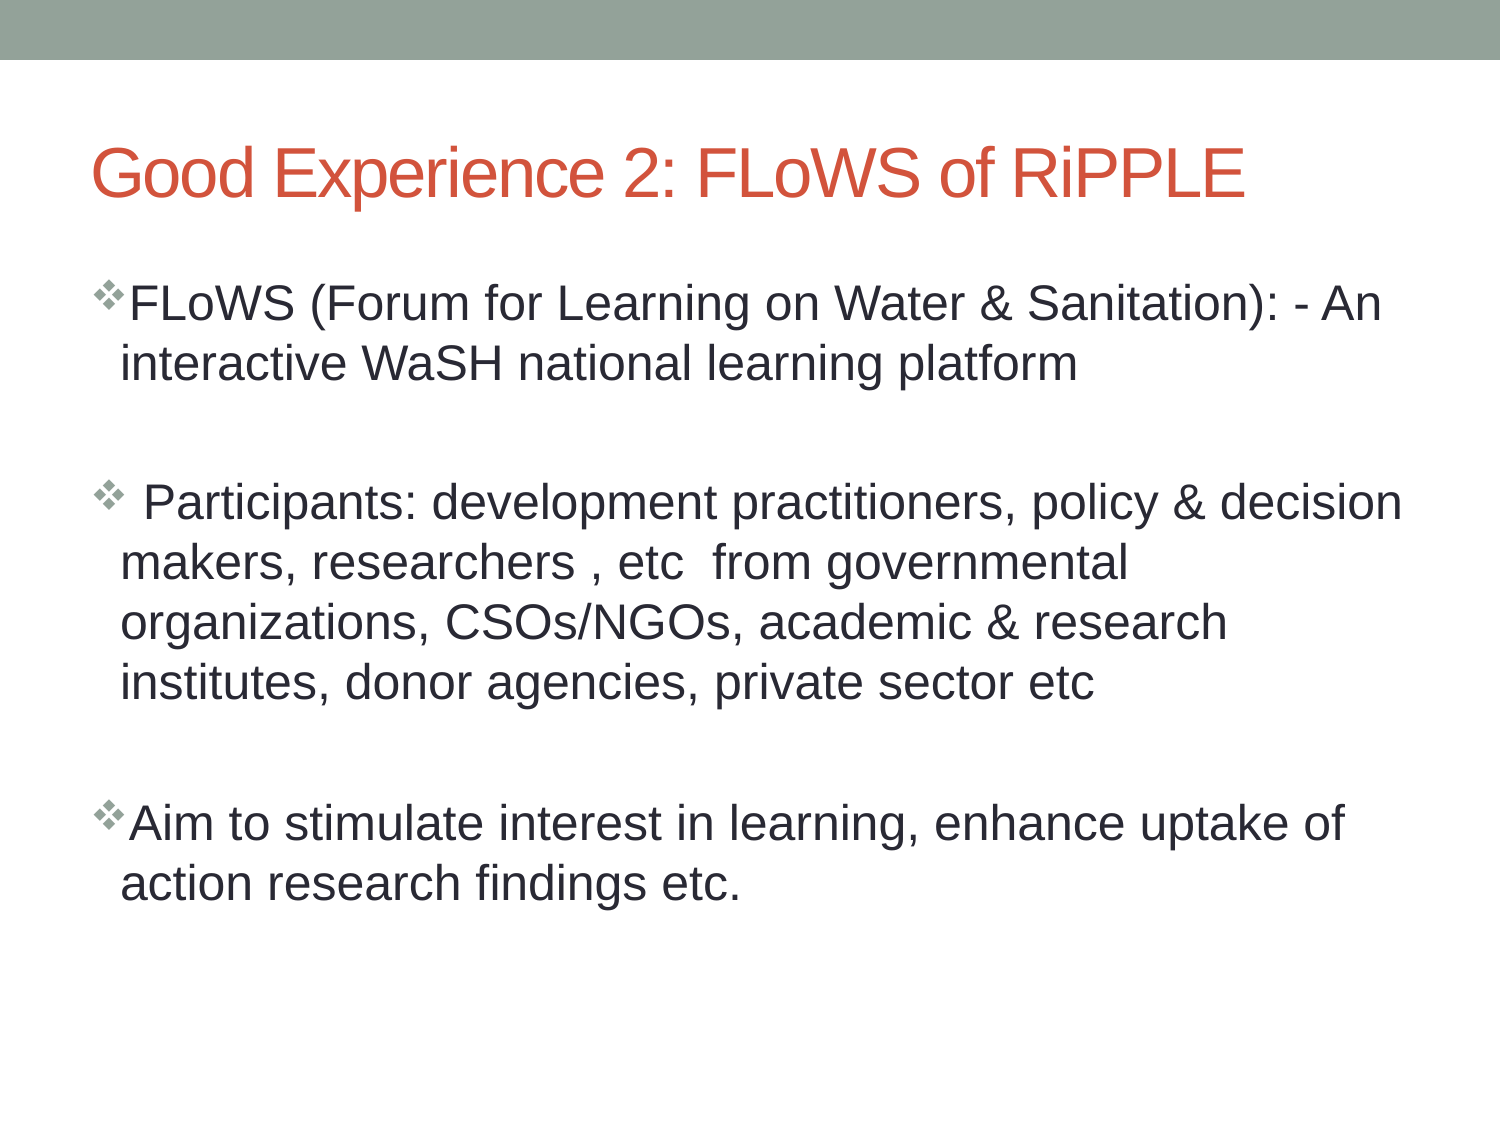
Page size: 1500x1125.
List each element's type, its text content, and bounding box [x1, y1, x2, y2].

list FLoWS (Forum for Learning on Water & Sanitation): - An interactive WaSH national learning platform Participants: development practitioners, policy & decision makers, researchers , etc from governmental organizations, CSOs/NGOs, academic & research institutes, donor agencies, private sector etc Aim to stimulate interest in learning, enhance uptake of action research findings etc. [75, 262, 1425, 1063]
title Good Experience 2: FLoWS of RiPPLE [75, 87, 1425, 250]
